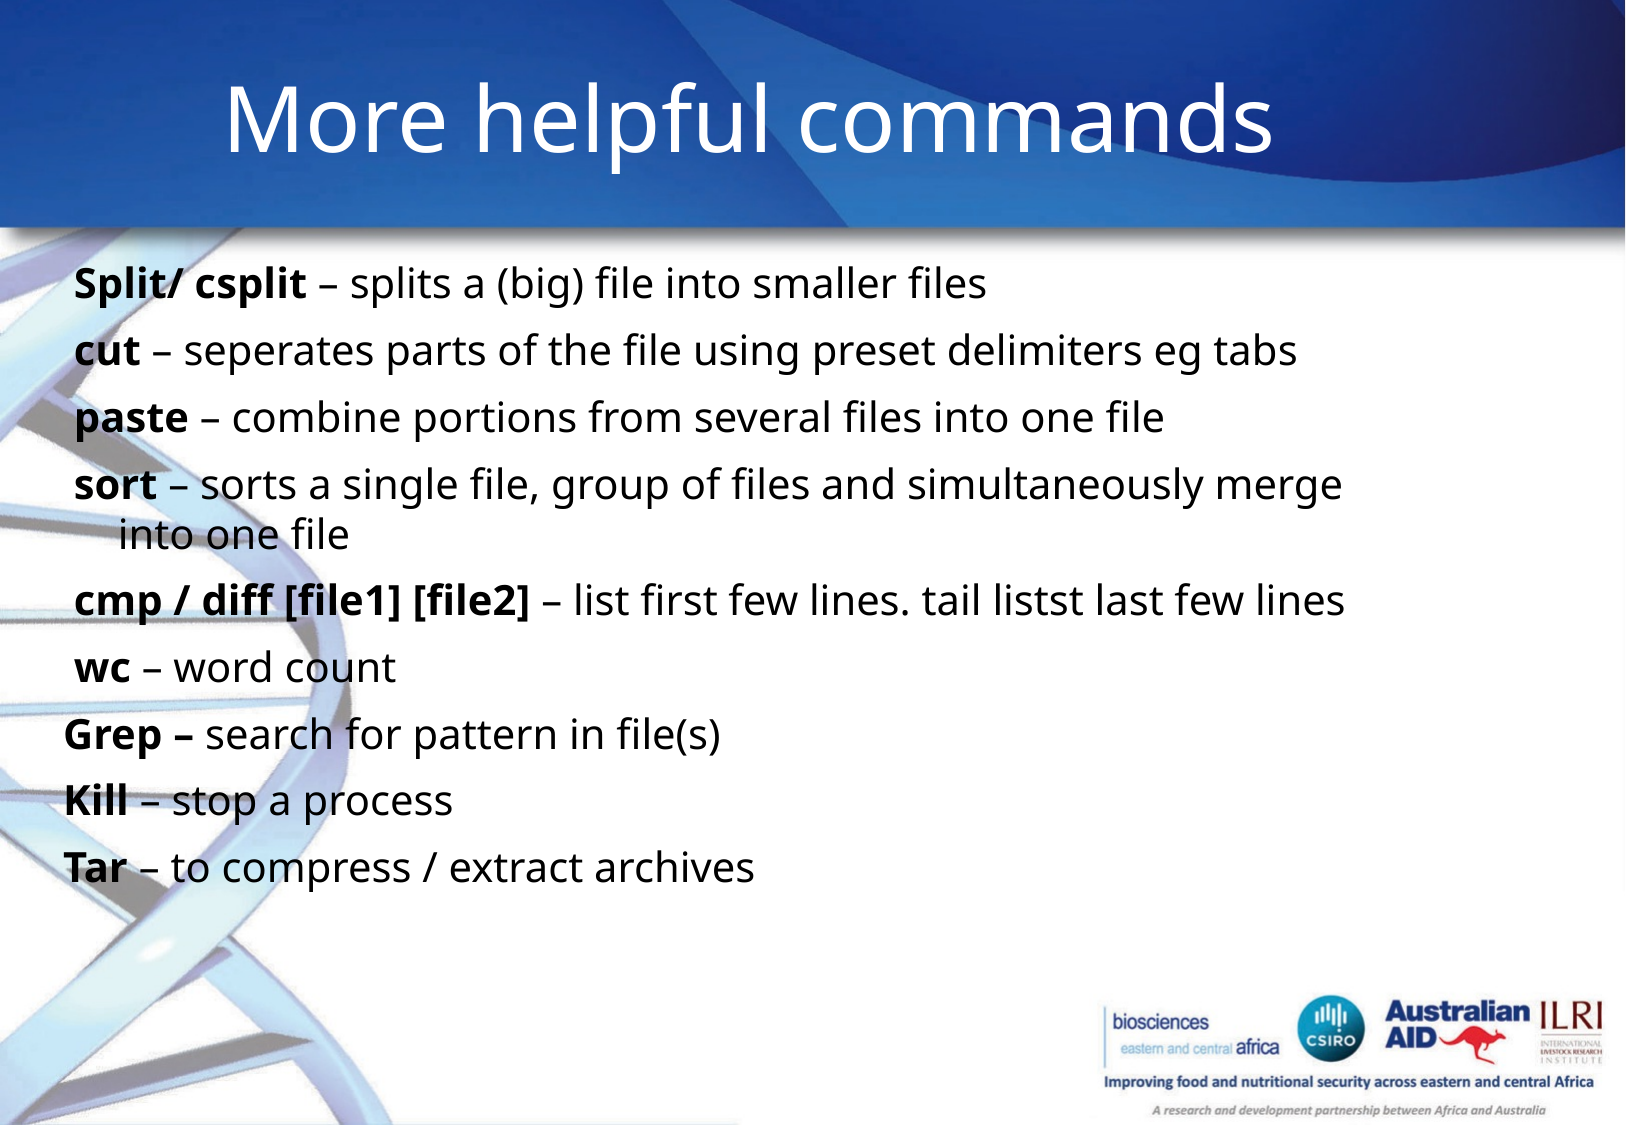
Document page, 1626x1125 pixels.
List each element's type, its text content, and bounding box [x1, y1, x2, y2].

text_box Split/ csplit – splits a (big) file into smaller files cut – seperates parts of the file using preset delimiters eg tabs paste – combine portions from several files into one file sort – sorts a single file, group of files and simultaneously merge into one file cmp / diff [file1] [file2] – list first few lines. tail listst last few lines wc – word count Grep – search for pattern in file(s) Kill – stop a process Tar – to compress / extract archives [47, 249, 1441, 1063]
picture [0, 0, 1626, 1125]
text_box More helpful commands [74, 45, 1425, 188]
text_box Question : Why do you need to avoid spaces in file names and folder names? [50, 312, 1444, 1075]
